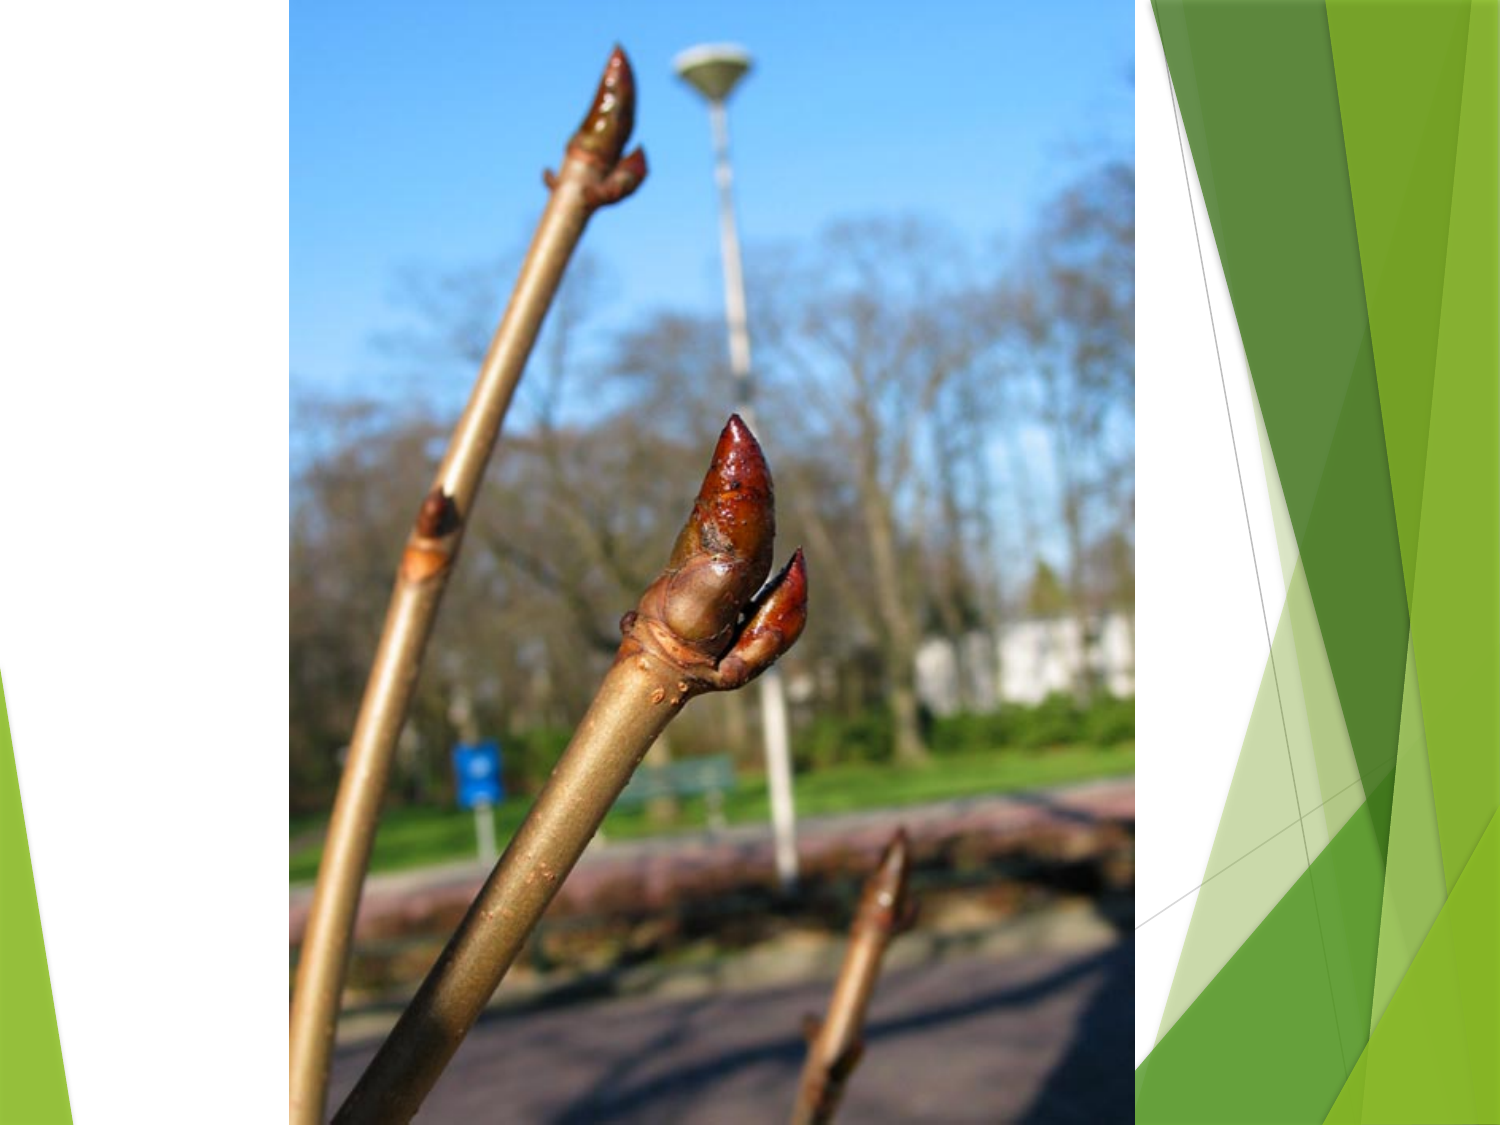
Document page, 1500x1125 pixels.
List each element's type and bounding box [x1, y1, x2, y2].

picture [288, 0, 1135, 1125]
